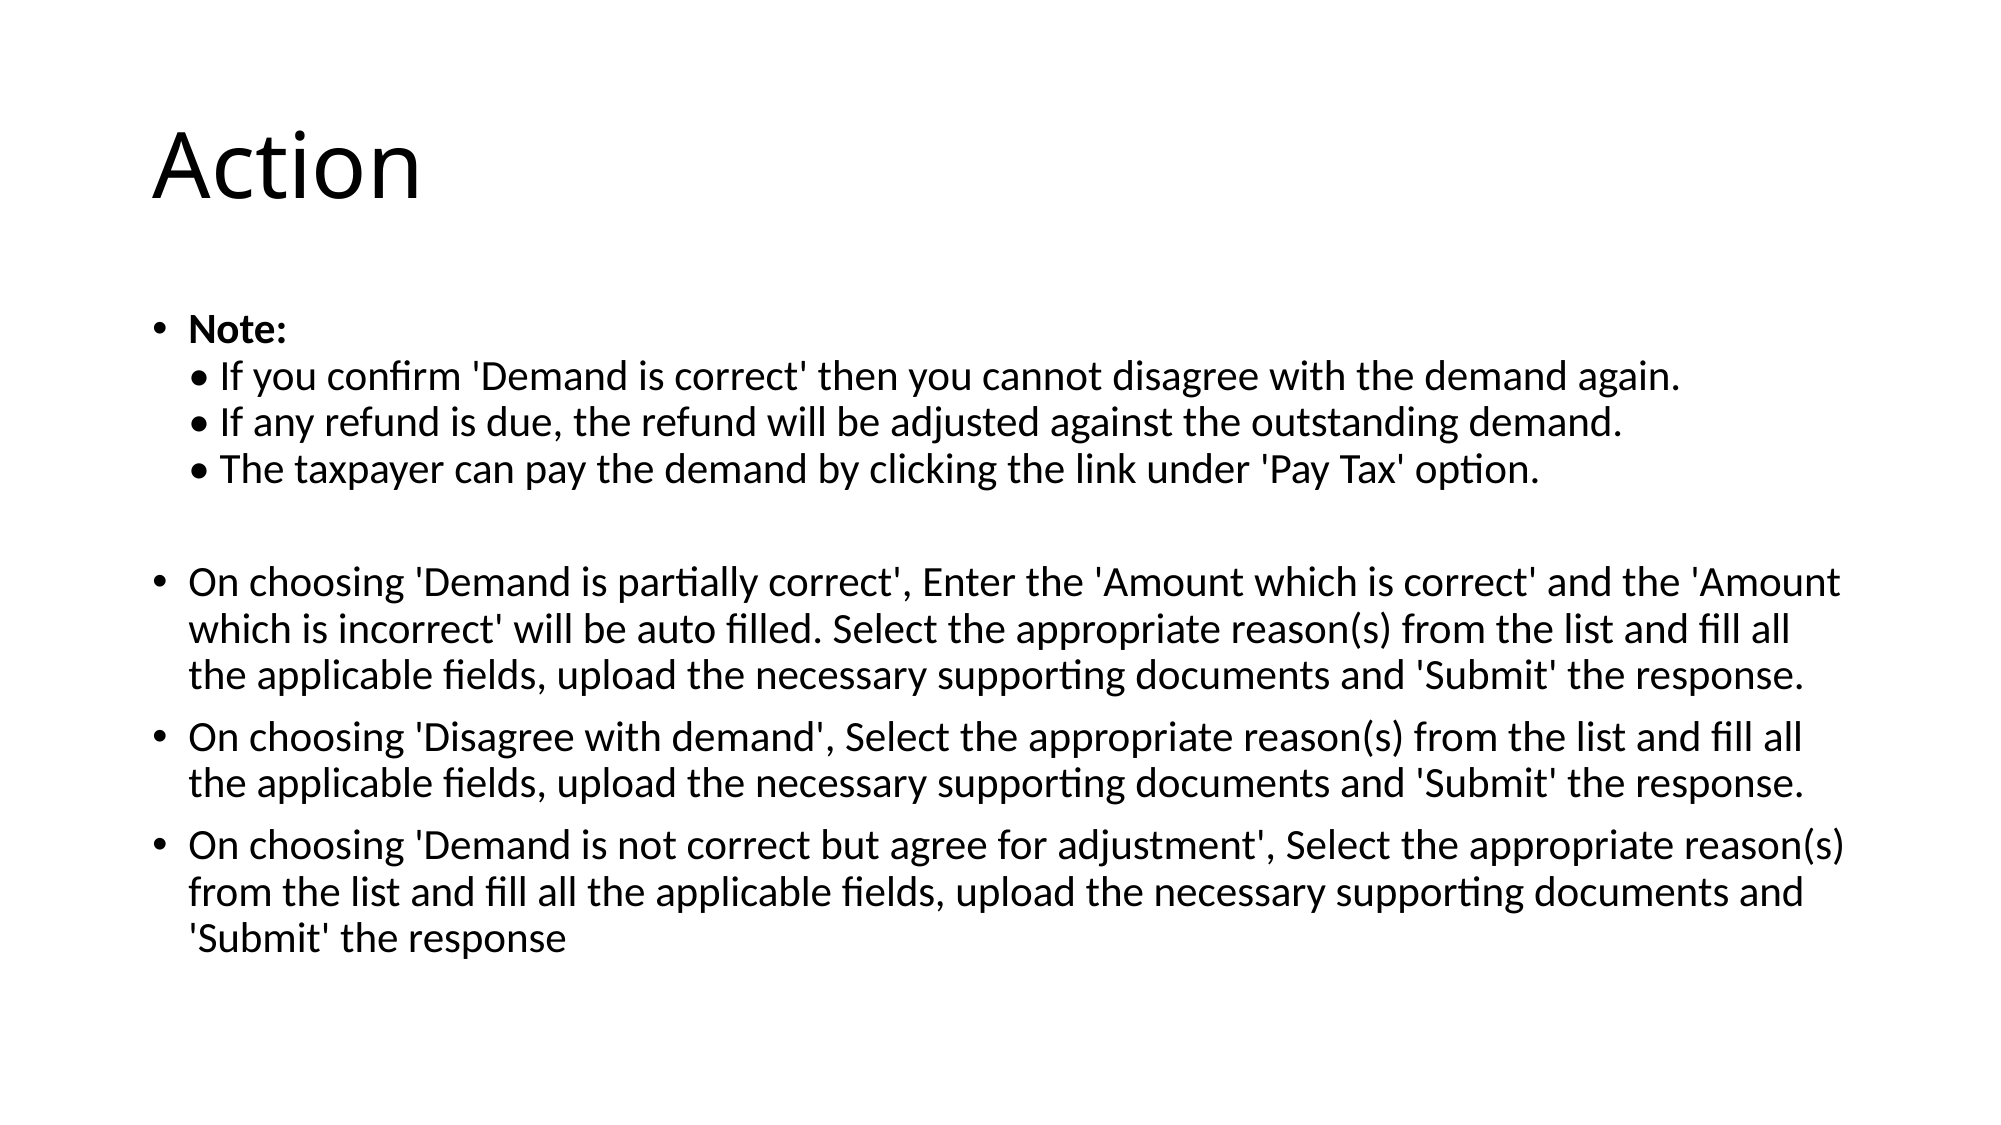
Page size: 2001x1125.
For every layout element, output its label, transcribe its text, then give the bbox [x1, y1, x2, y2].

title Action [137, 59, 1863, 278]
list Note: • If you confirm 'Demand is correct' then you cannot disagree with the demand again. • If any refund is due, the refund will be adjusted against the outstanding demand. • The taxpayer can pay the demand by clicking the link under 'Pay Tax' option. On choosing 'Demand is partially correct', Enter the 'Amount which is correct' and the 'Amount which is incorrect' will be auto filled. Select the appropriate reason(s) from the list and fill all the applicable fields, upload the necessary supporting documents and 'Submit' the response. On choosing 'Disagree with demand', Select the appropriate reason(s) from the list and fill all the applicable fields, upload the necessary supporting documents and 'Submit' the response. On choosing 'Demand is not correct but agree for adjustment', Select the appropriate reason(s) from the list and fill all the applicable fields, upload the necessary supporting documents and 'Submit' the response [137, 299, 1863, 1014]
